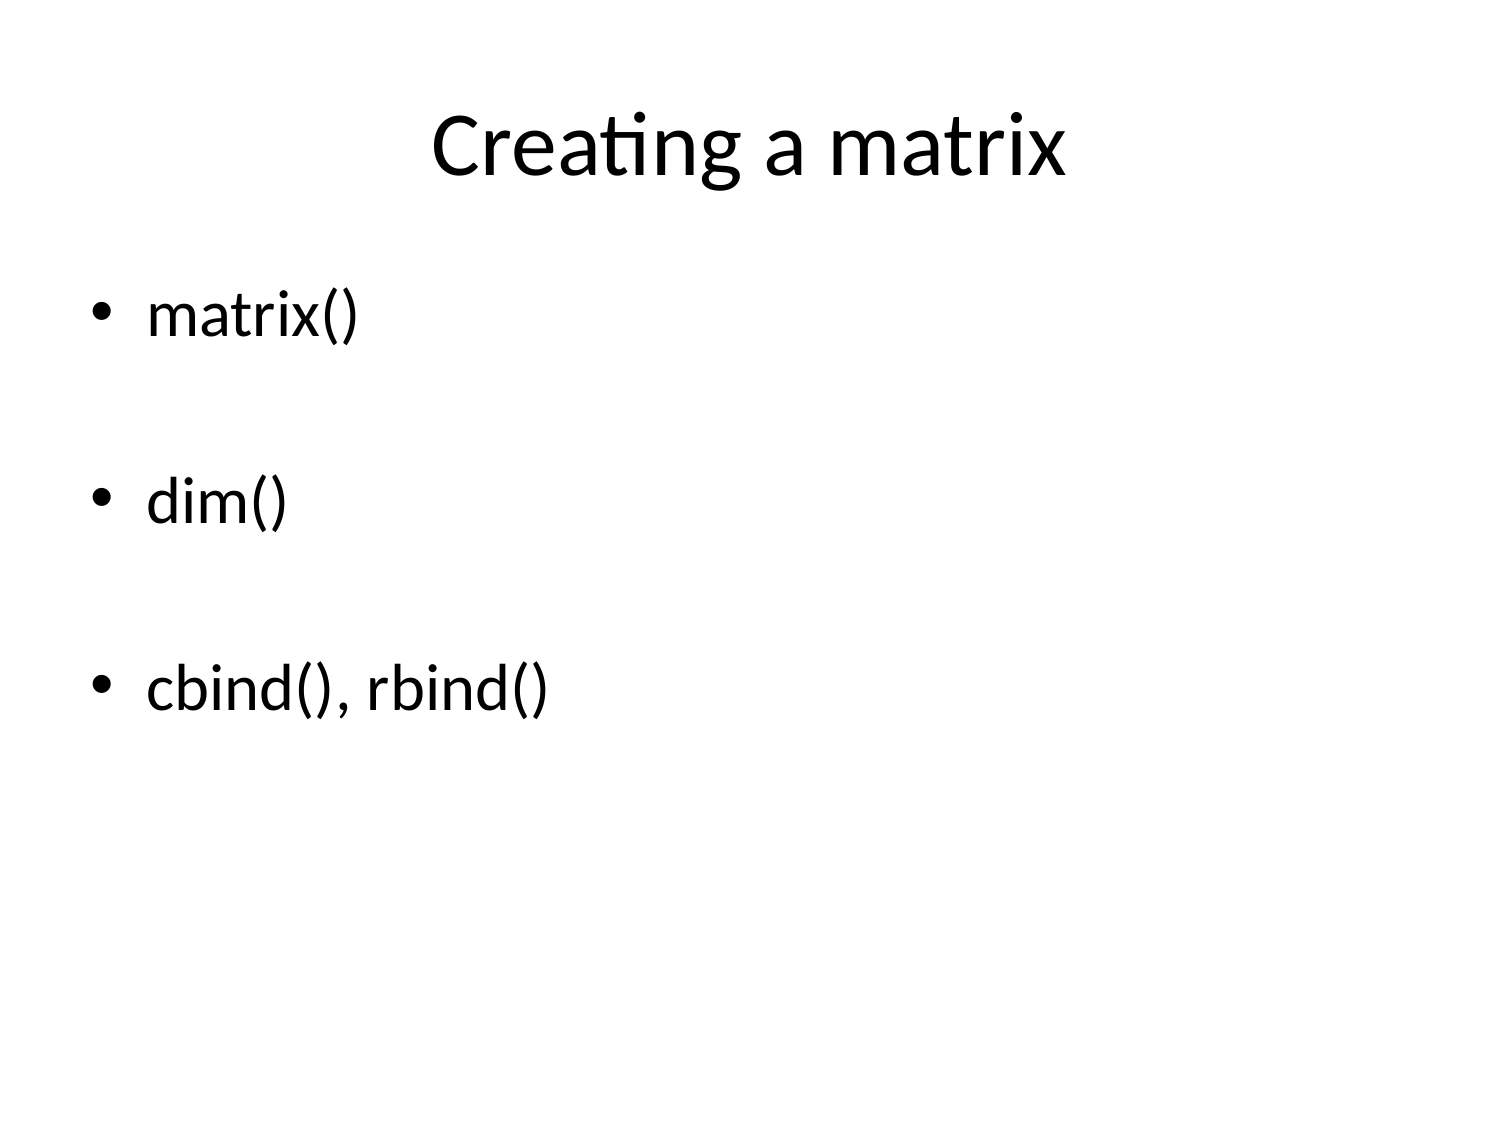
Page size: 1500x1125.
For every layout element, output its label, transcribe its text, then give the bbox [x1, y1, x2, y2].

title Creating a matrix [75, 45, 1425, 233]
list matrix() dim() cbind(), rbind() [75, 262, 1425, 1005]
